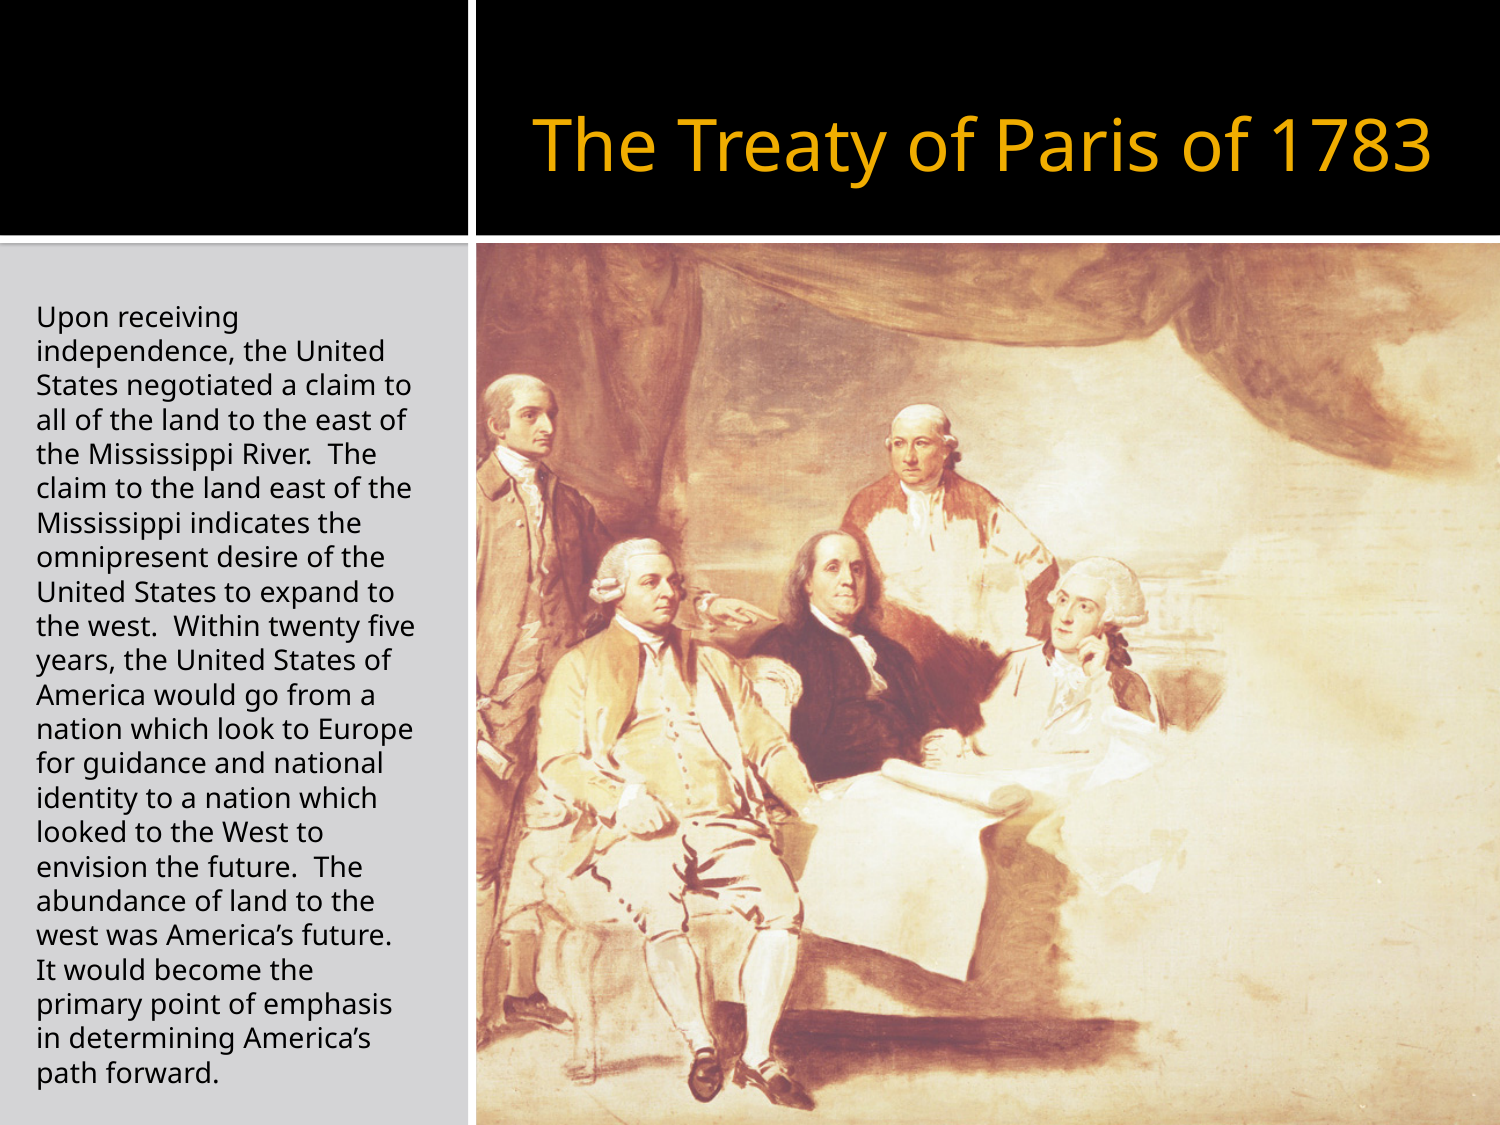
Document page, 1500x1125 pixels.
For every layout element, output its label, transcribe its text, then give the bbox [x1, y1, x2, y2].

list Upon receiving independence, the United States negotiated a claim to all of the land to the east of the Mississippi River. The claim to the land east of the Mississippi indicates the omnipresent desire of the United States to expand to the west. Within twenty five years, the United States of America would go from a nation which look to Europe for guidance and national identity to a nation which looked to the West to envision the future. The abundance of land to the west was America’s future. It would become the primary point of emphasis in determining America’s path forward. [26, 283, 438, 1100]
picture [476, 243, 1500, 1125]
title The Treaty of Paris of 1783 [487, 24, 1475, 186]
